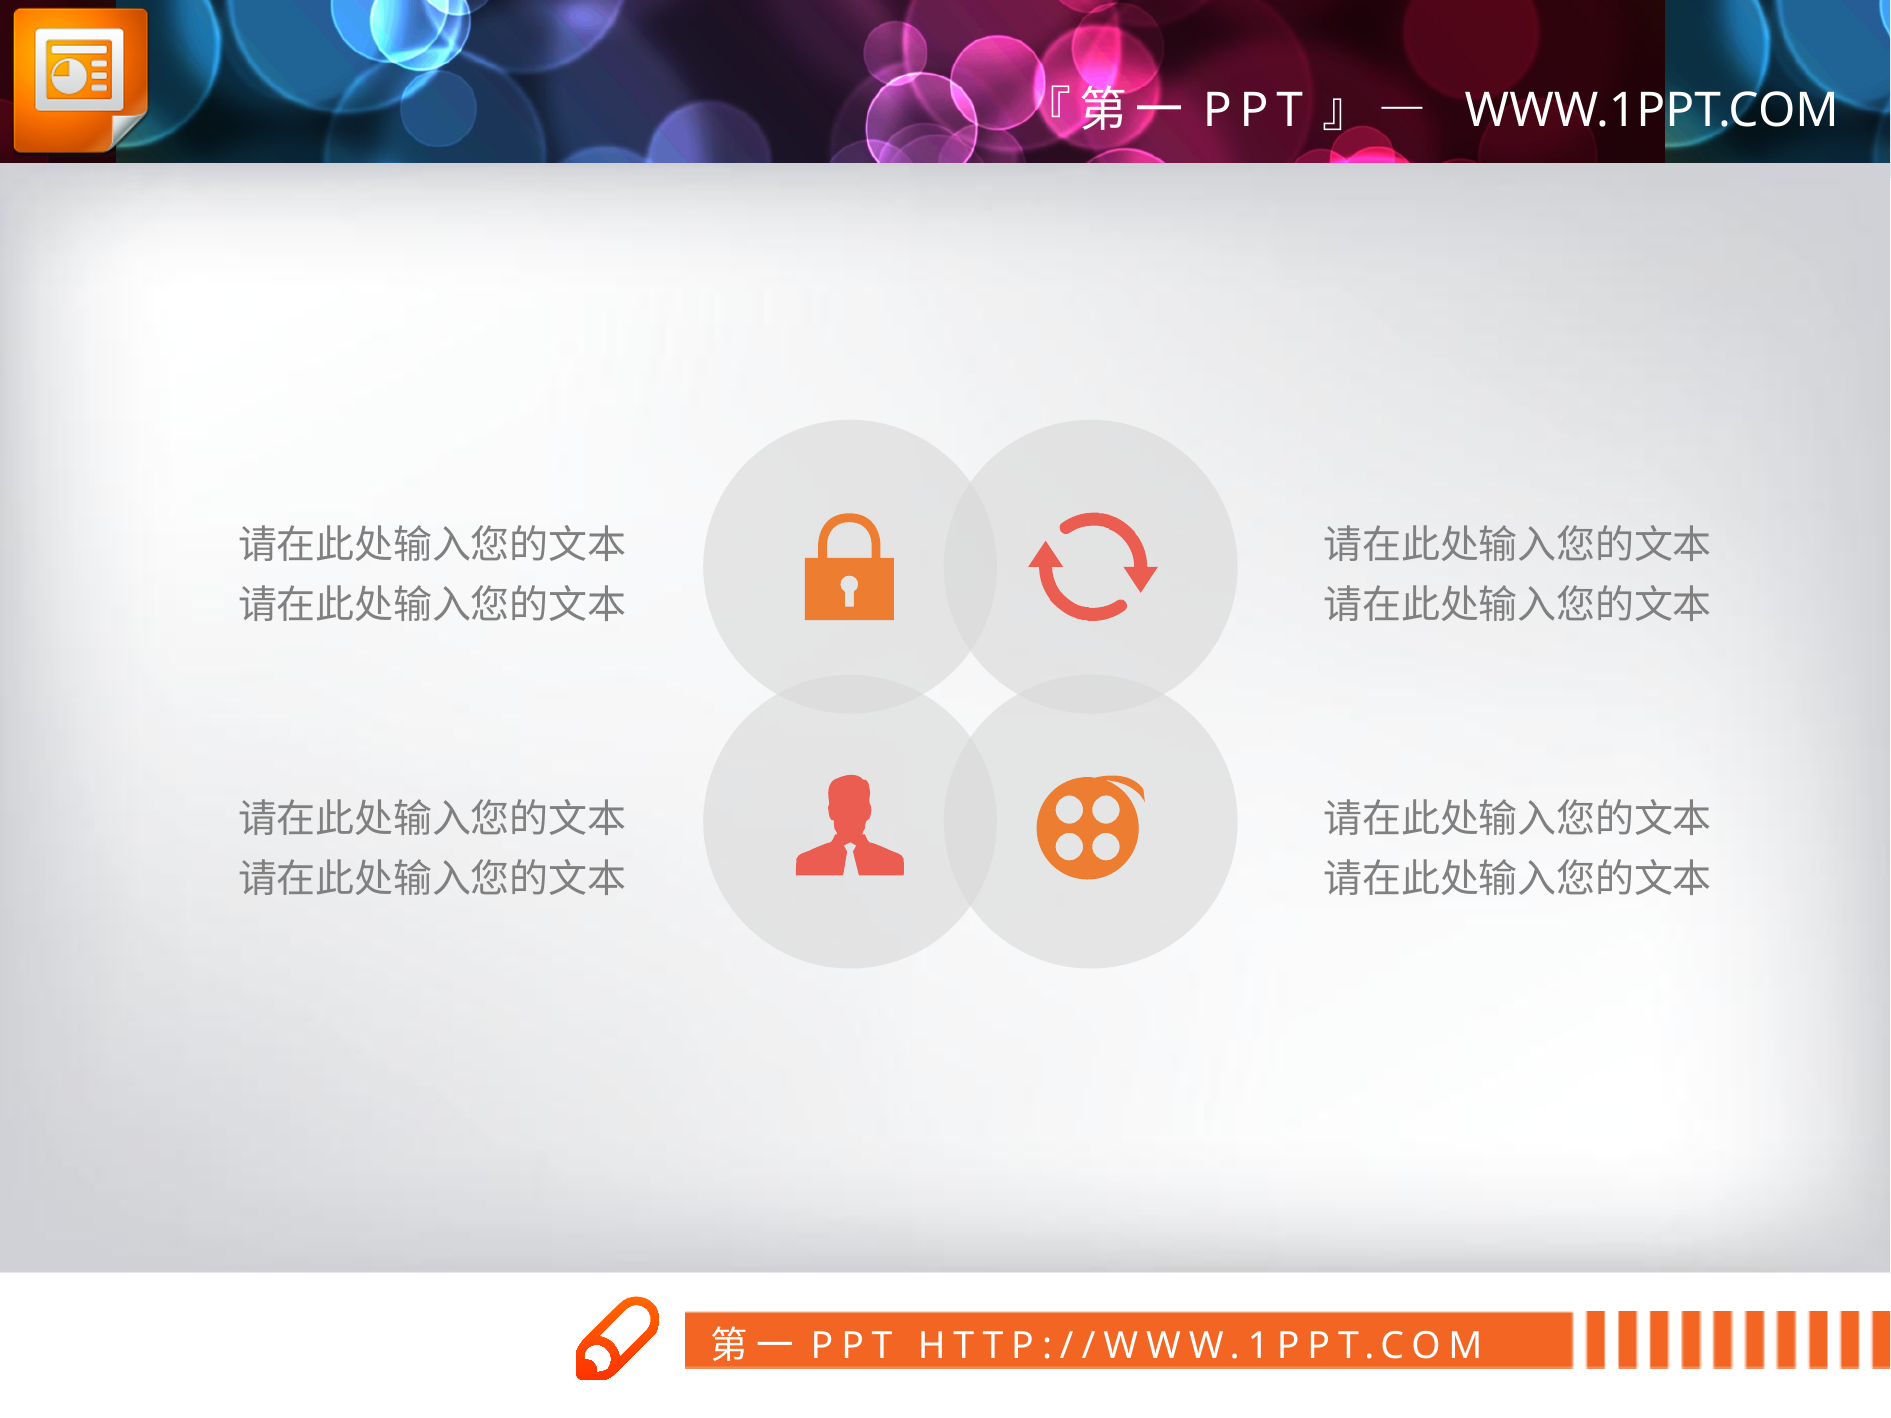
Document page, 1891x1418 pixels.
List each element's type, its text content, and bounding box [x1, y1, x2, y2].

text_box [1036, 775, 1145, 880]
text_box [804, 513, 894, 621]
text_box [943, 419, 1238, 694]
picture [0, 0, 1891, 1275]
text_box 请在此处输入您的文本 请在此处输入您的文本 [212, 497, 652, 634]
text_box [703, 674, 970, 969]
text_box 请在此处输入您的文本 请在此处输入您的文本 [212, 772, 652, 908]
text_box 请在此处输入您的文本 请在此处输入您的文本 [1298, 497, 1737, 634]
text_box [795, 774, 904, 876]
text_box [703, 419, 970, 694]
picture [685, 1311, 1891, 1369]
text_box [943, 674, 1238, 969]
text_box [1028, 512, 1159, 622]
text_box 请在此处输入您的文本 请在此处输入您的文本 [1298, 772, 1737, 908]
